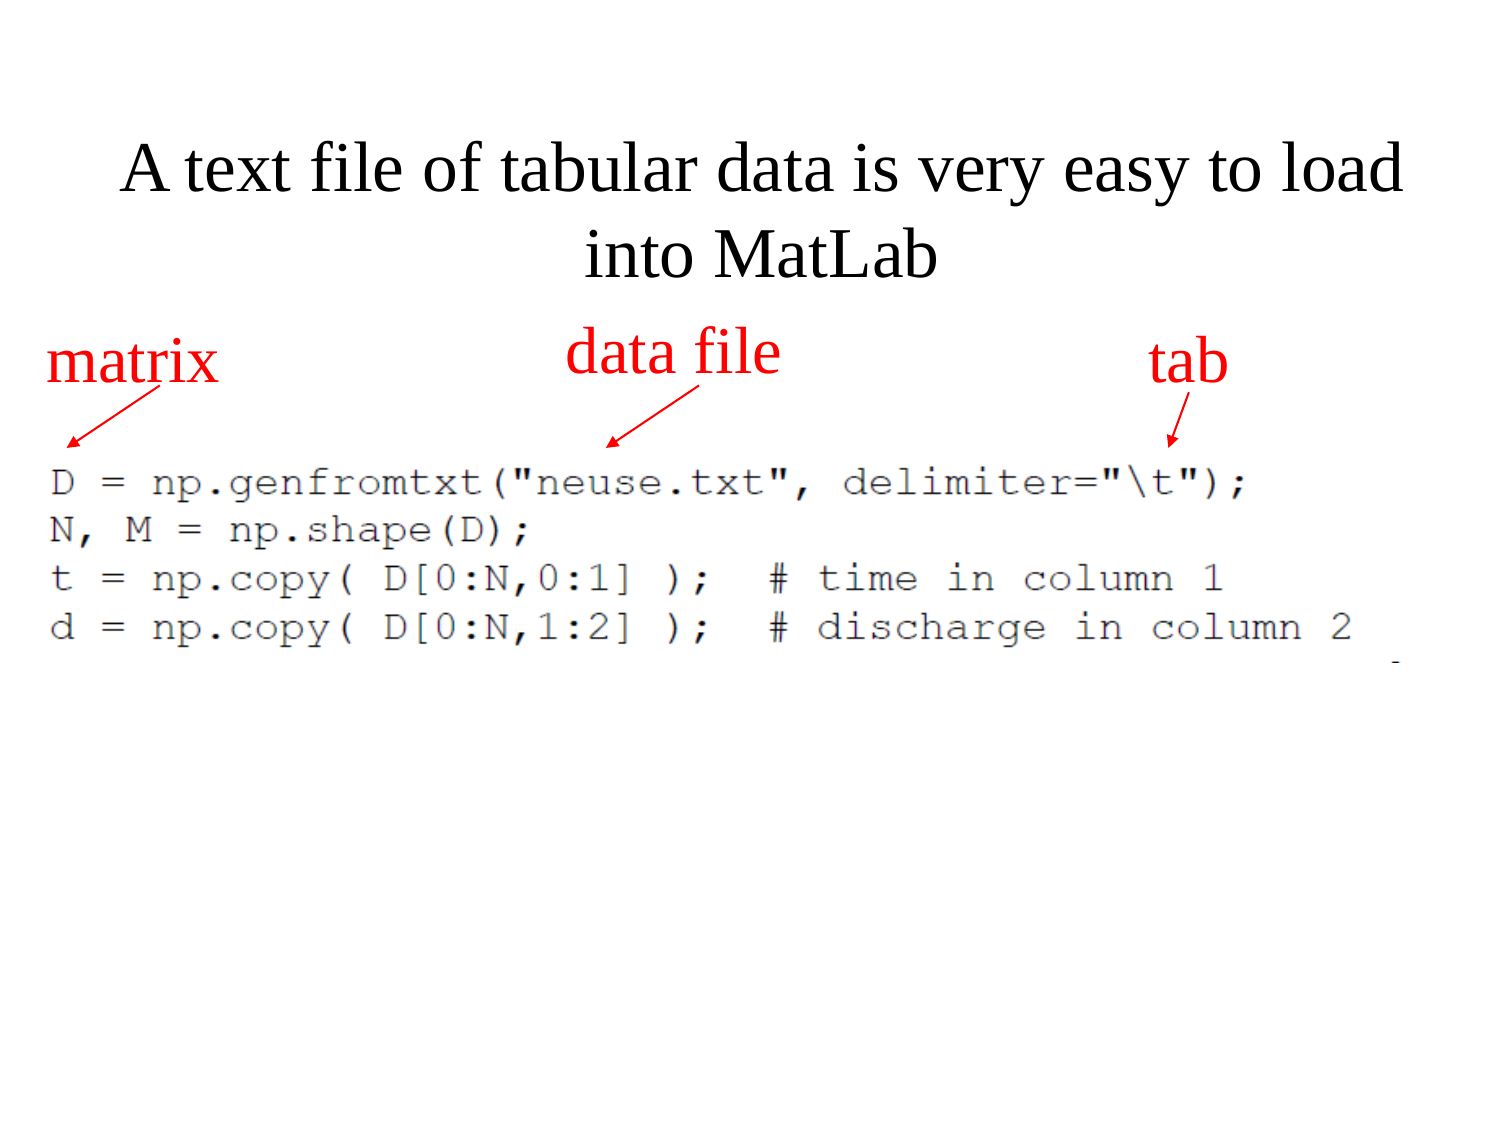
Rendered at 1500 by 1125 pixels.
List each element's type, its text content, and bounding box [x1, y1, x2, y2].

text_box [605, 385, 700, 449]
picture [4, 437, 1430, 663]
text_box data file [550, 299, 798, 395]
text_box tab [1133, 308, 1246, 404]
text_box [66, 385, 161, 449]
text_box matrix [31, 308, 236, 404]
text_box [1168, 392, 1190, 449]
title A text file of tabular data is very easy to load into MatLab [87, 112, 1438, 300]
